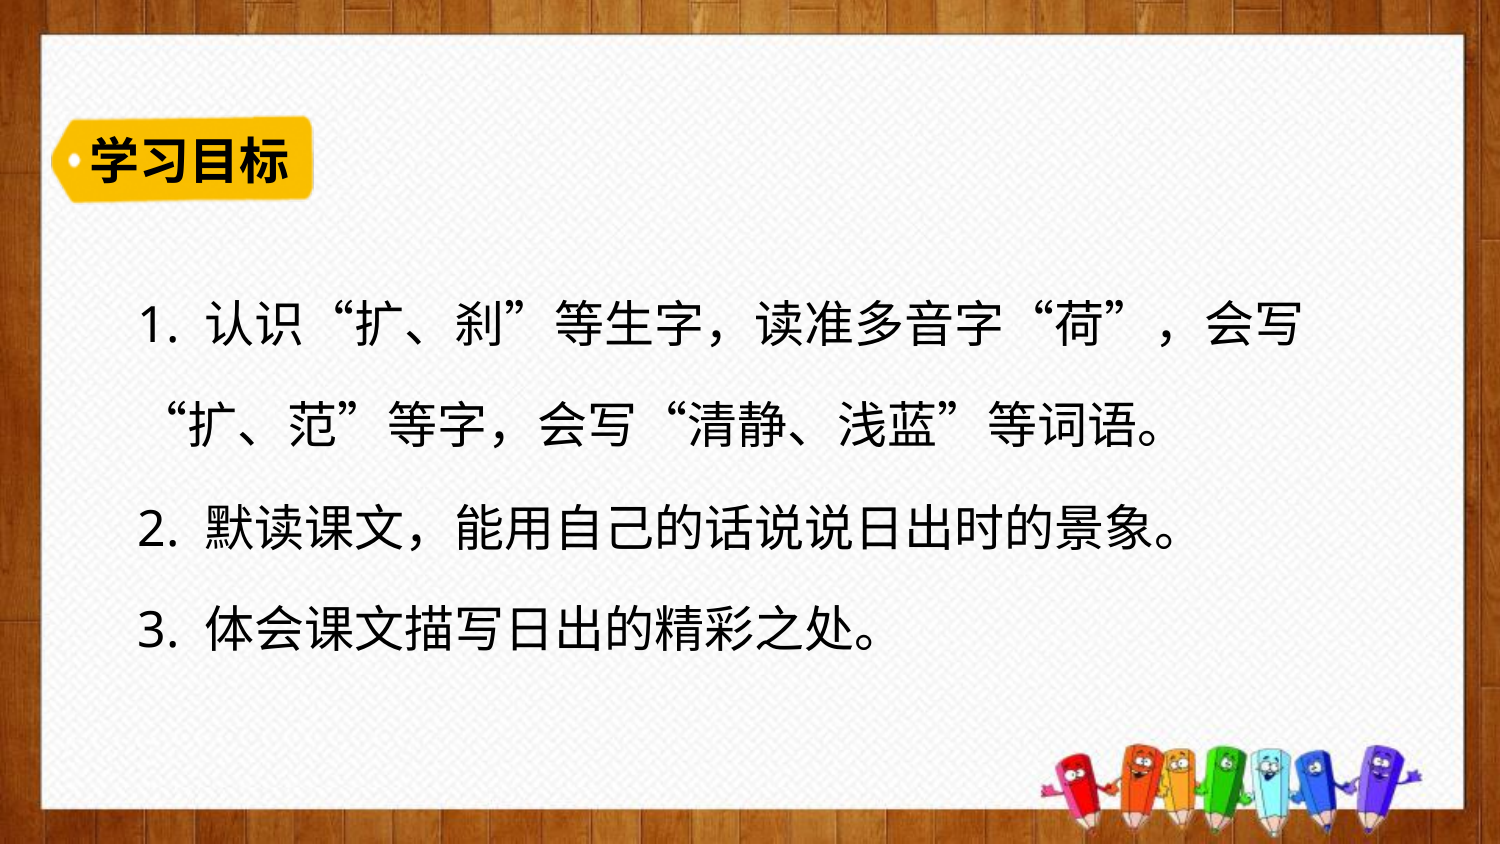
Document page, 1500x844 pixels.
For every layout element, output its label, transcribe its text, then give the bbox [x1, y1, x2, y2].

picture [0, 0, 1500, 844]
text_box 1. 认识“扩、刹”等生字，读准多音字“荷”，会写“扩、范”等字，会写“清静、浅蓝”等词语。 2. 默读课文，能用自己的话说说日出时的景象。 3. 体会课文描写日出的精彩之处。 [122, 242, 1419, 666]
